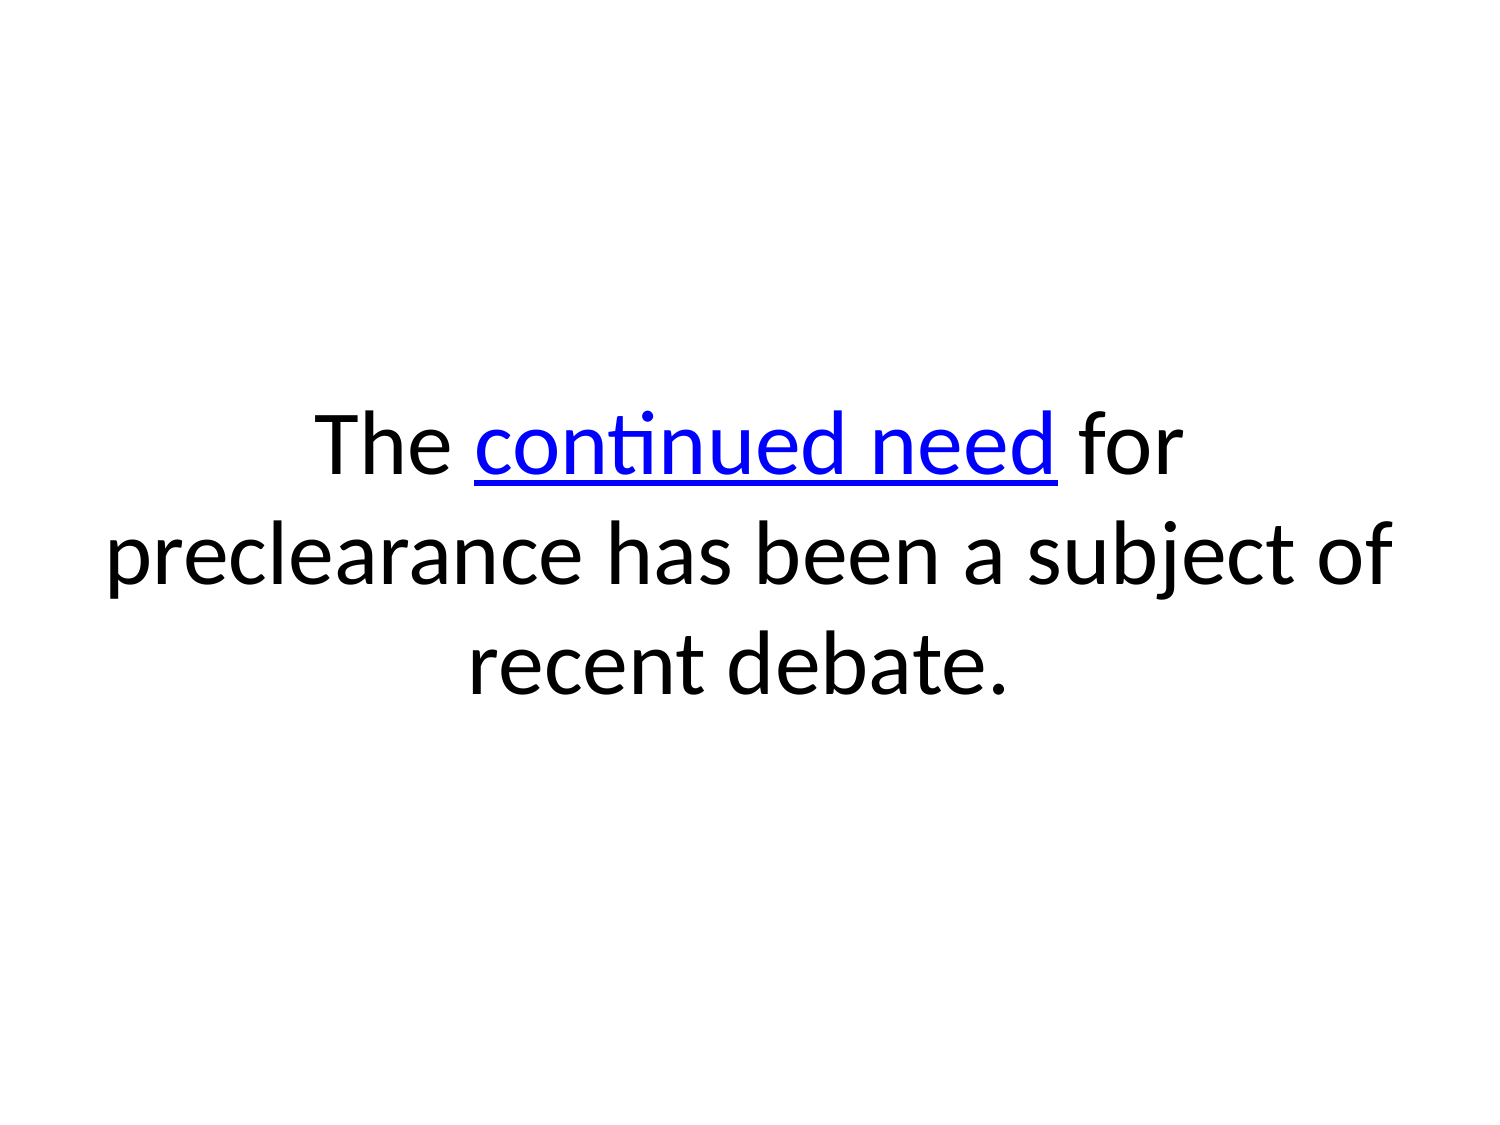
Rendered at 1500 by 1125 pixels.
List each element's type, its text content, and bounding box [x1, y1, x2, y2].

title The continued need for preclearance has been a subject of recent debate. [74, 44, 1426, 1051]
